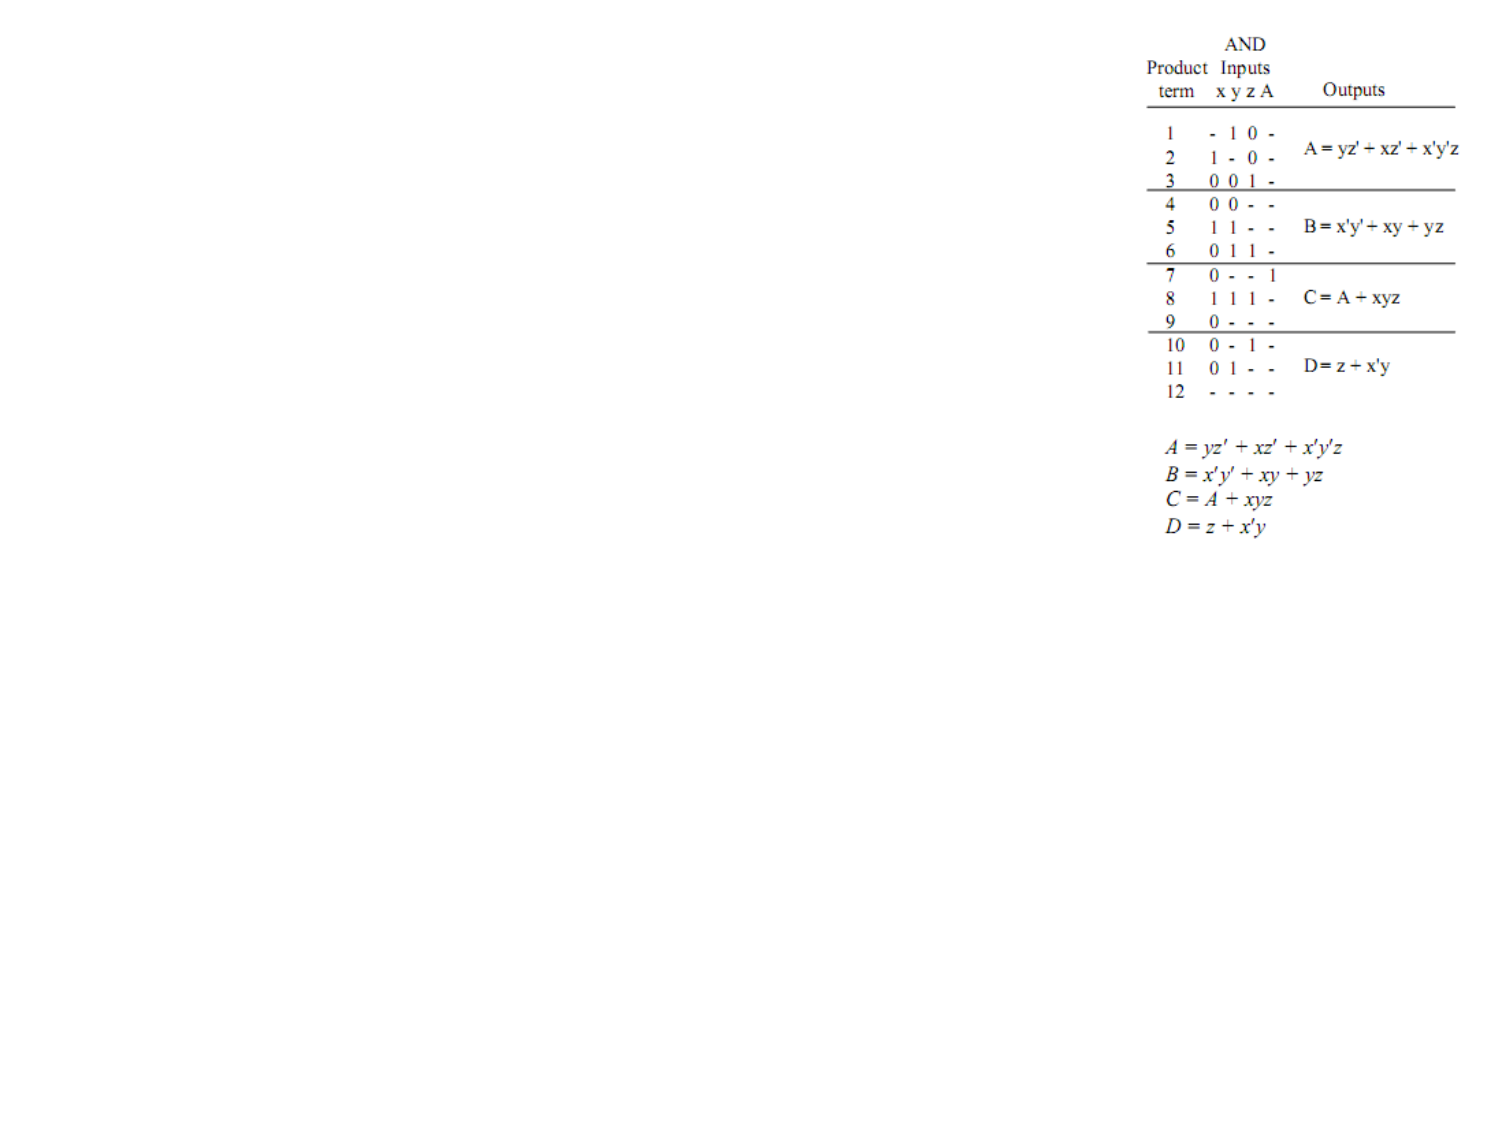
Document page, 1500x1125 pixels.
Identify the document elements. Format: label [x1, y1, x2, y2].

picture [1099, 24, 1476, 548]
